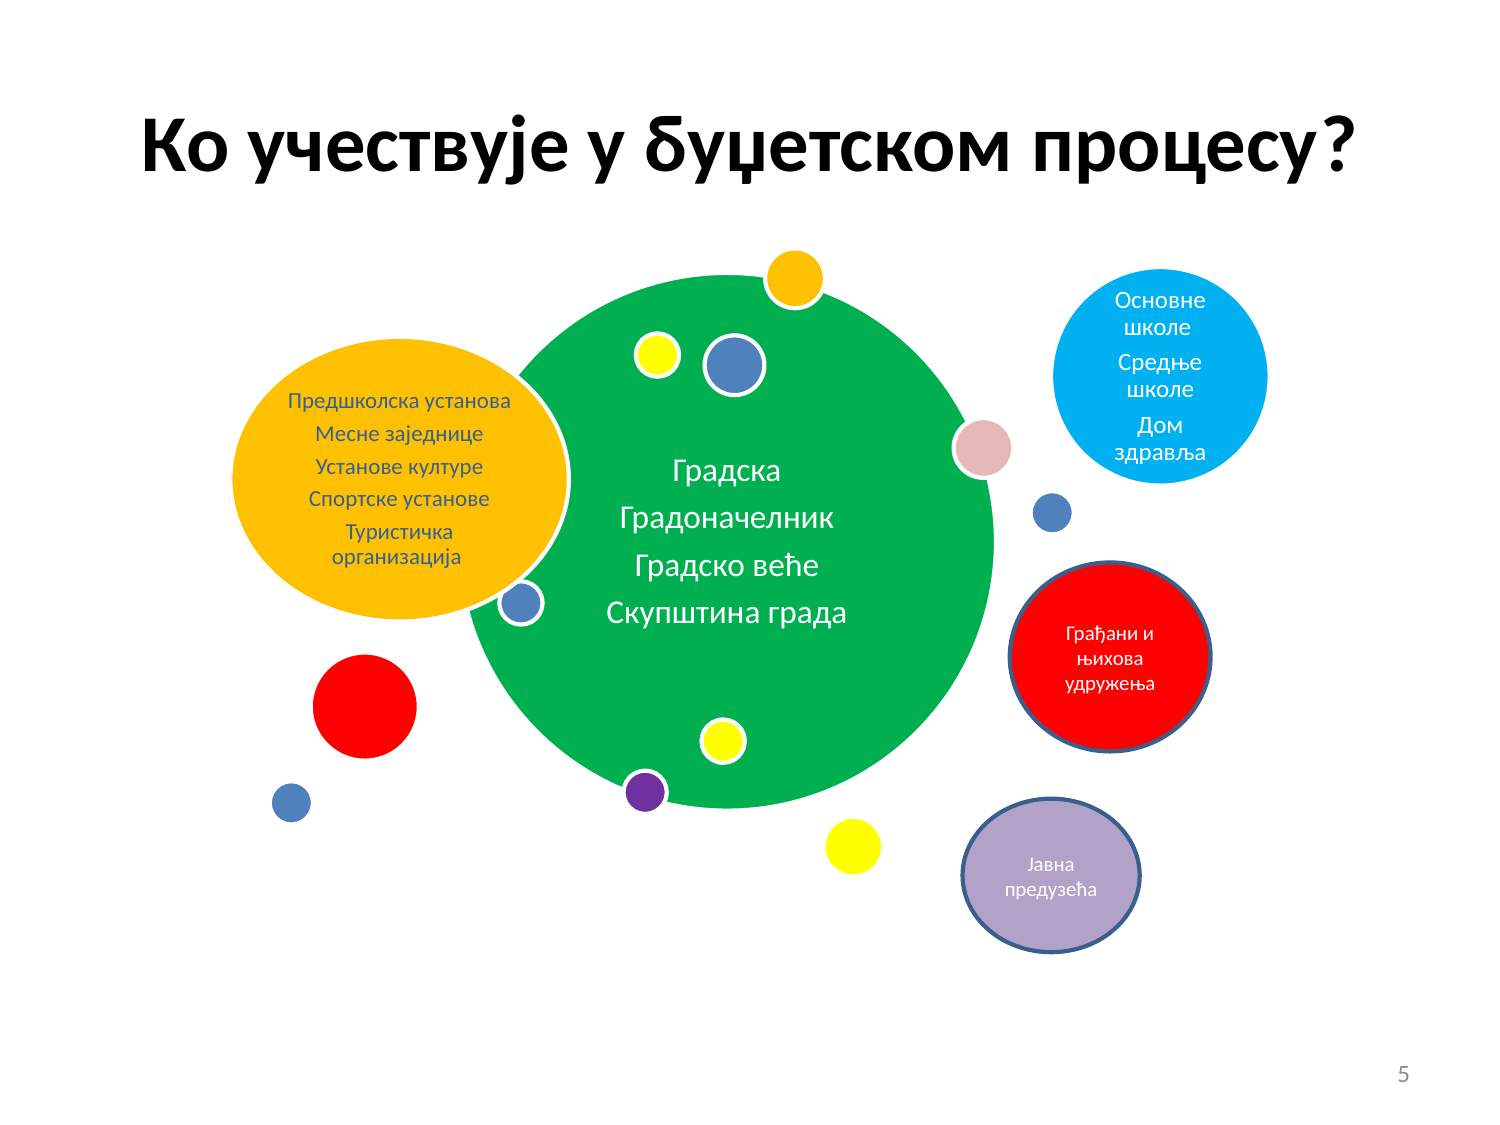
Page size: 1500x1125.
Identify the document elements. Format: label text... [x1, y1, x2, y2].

text_box Јавна предузећа [966, 904, 1136, 955]
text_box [249, 228, 1251, 897]
slide_number 5 [1074, 1042, 1425, 1103]
title Ко учествује у буџетском процесу? [75, 45, 1425, 233]
